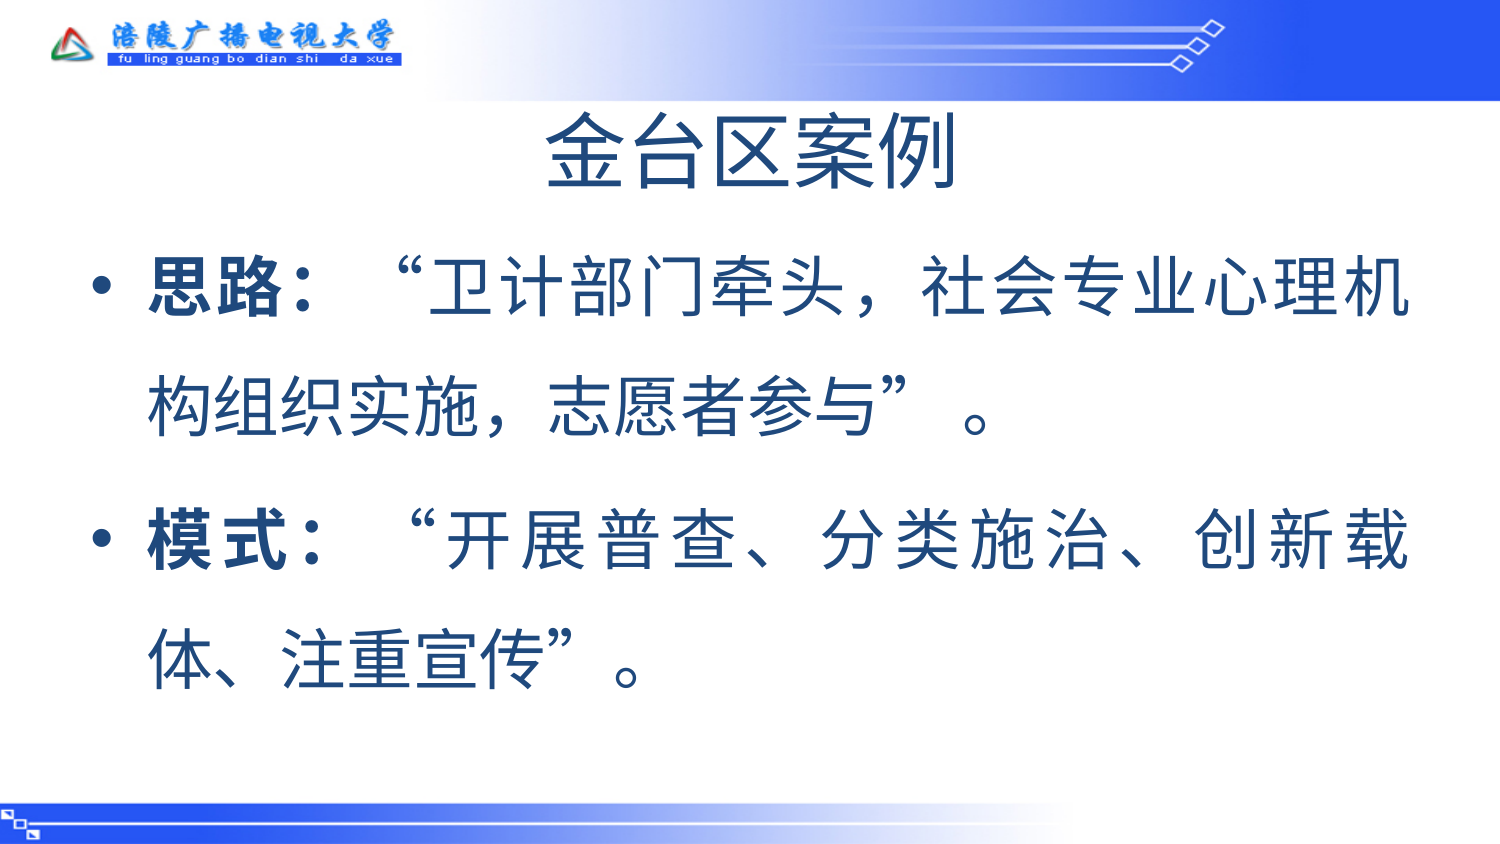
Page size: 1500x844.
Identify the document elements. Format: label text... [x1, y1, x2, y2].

picture [0, 0, 1500, 844]
list 思路：“卫计部门牵头，社会专业心理机构组织实施，志愿者参与” 。 模式：“开展普查、分类施治、创新载体、注重宣传”。 [75, 196, 1425, 754]
title 金台区案例 [76, 79, 1427, 220]
